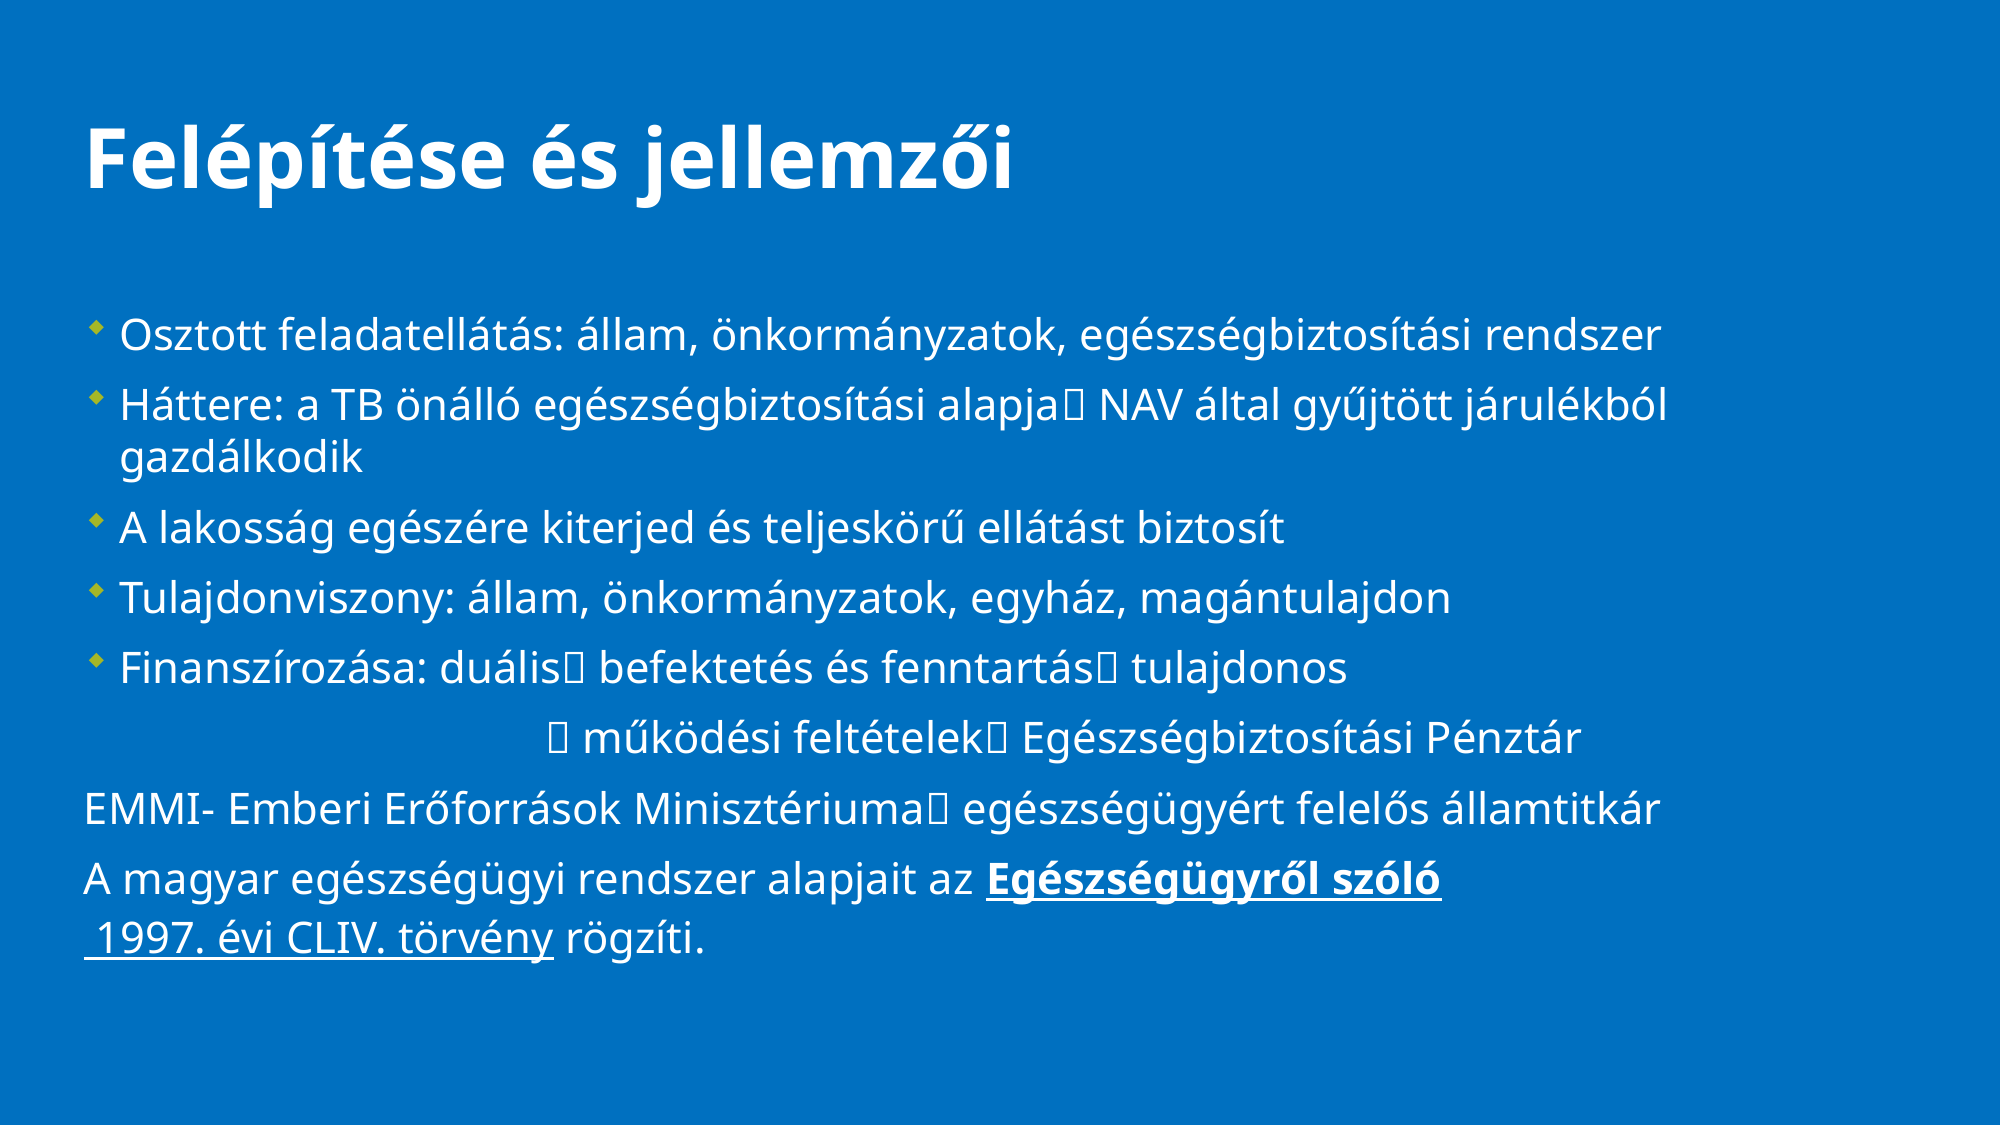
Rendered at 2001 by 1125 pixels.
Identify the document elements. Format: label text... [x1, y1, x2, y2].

list Osztott feladatellátás: állam, önkormányzatok, egészségbiztosítási rendszer Háttere: a TB önálló egészségbiztosítási alapja NAV által gyűjtött járulékból gazdálkodik A lakosság egészére kiterjed és teljeskörű ellátást biztosít Tulajdonviszony: állam, önkormányzatok, egyház, magántulajdon Finanszírozása: duális befektetés és fenntartás tulajdonos  működési feltételek Egészségbiztosítási Pénztár EMMI- Emberi Erőforrások Minisztériuma egészségügyért felelős államtitkár A magyar egészségügyi rendszer alapjait az Egészségügyről szóló 1997. évi CLIV. törvény rögzíti. [68, 299, 1799, 990]
title Felépítése és jellemzői [68, 52, 1799, 271]
